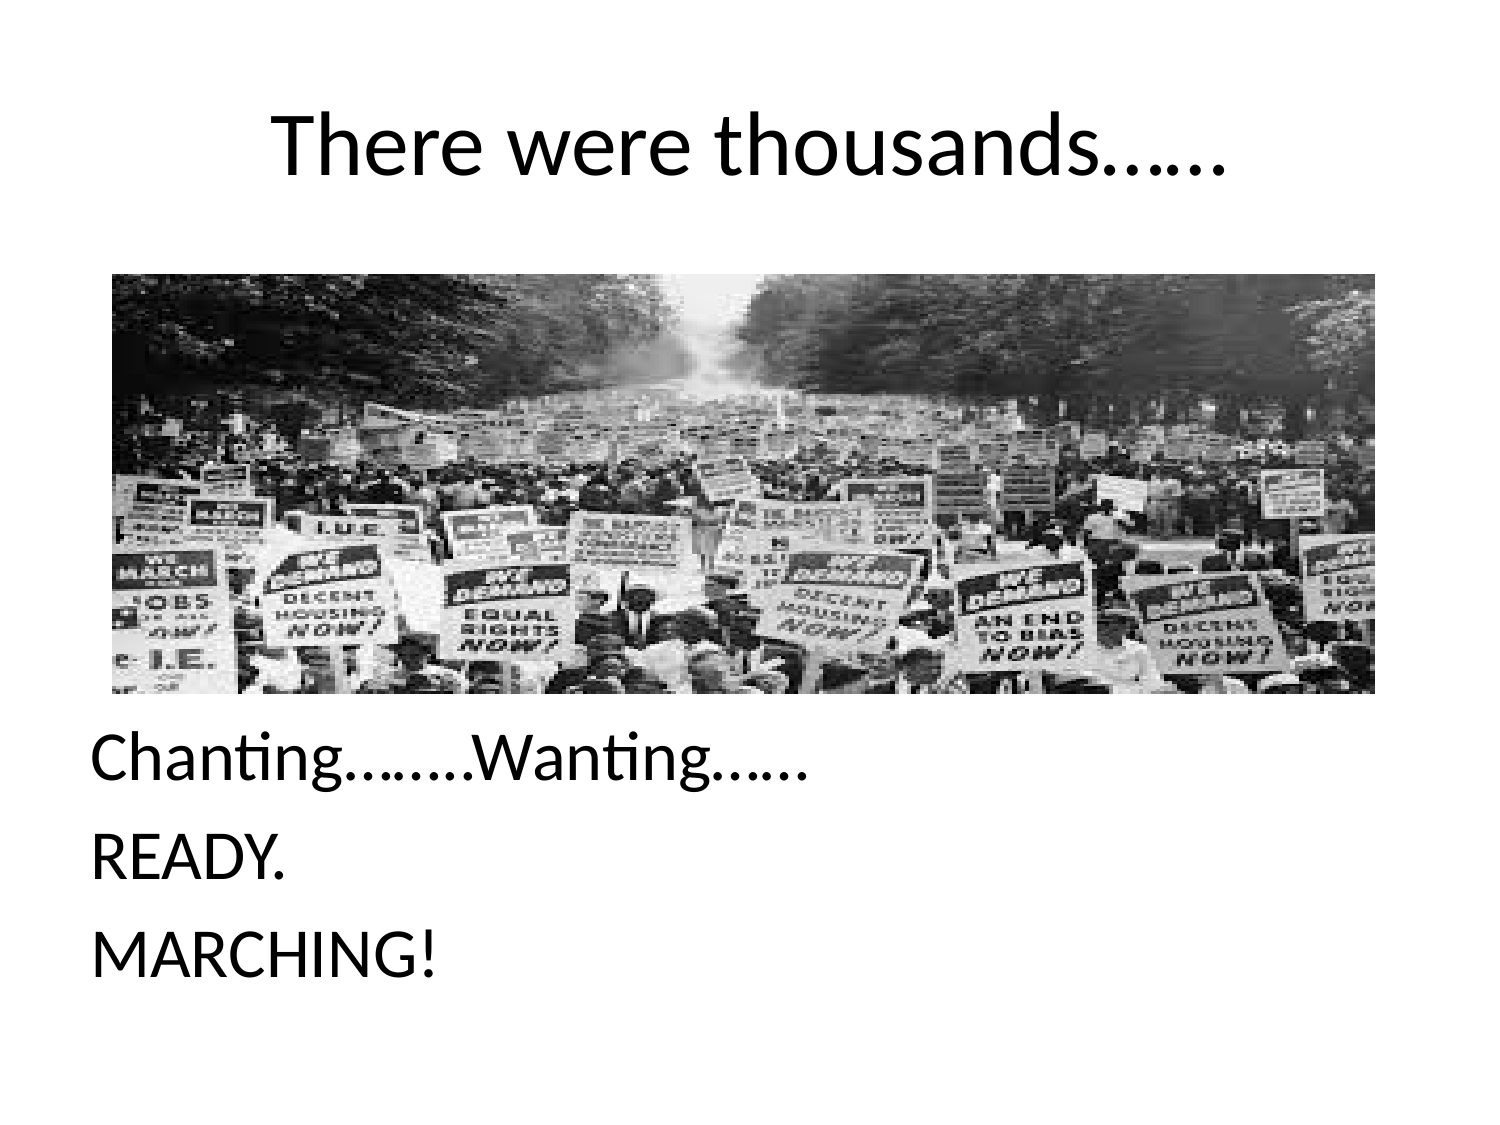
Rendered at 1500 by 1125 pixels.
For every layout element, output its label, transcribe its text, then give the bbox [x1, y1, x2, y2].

list Chanting……..Wanting…… READY. MARCHING! [75, 262, 1425, 1005]
picture [112, 274, 1376, 694]
title There were thousands…… [75, 45, 1425, 233]
